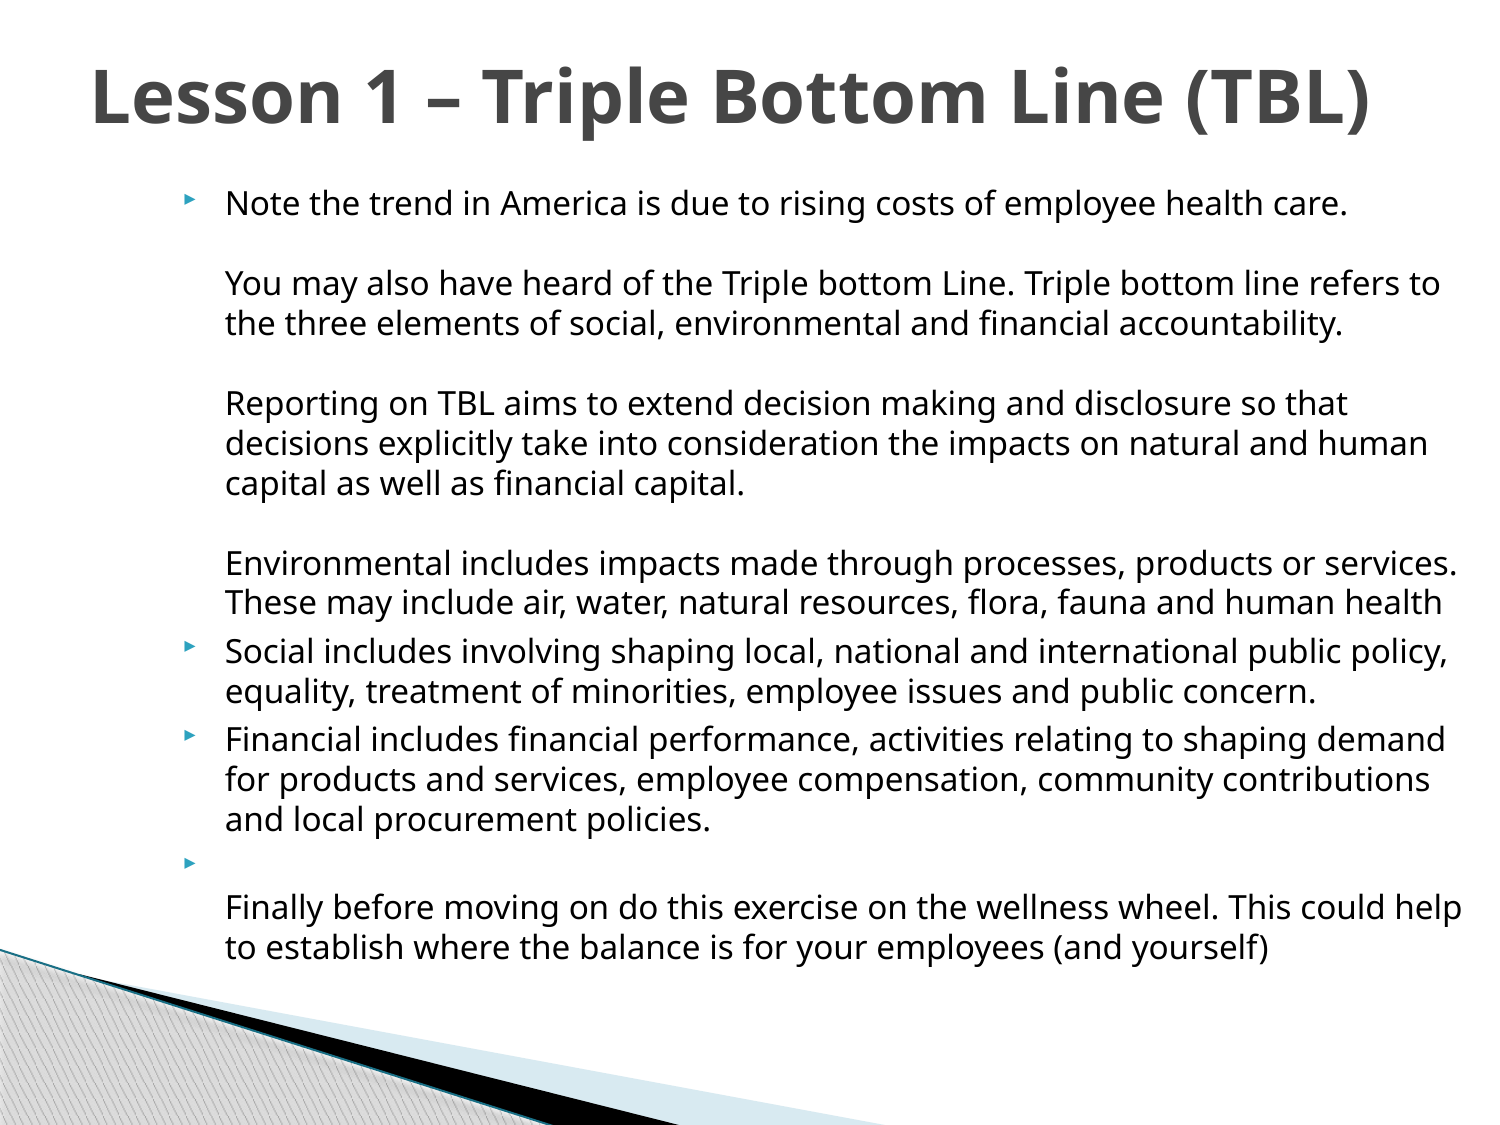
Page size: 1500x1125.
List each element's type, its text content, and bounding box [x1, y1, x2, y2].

list Note the trend in America is due to rising costs of employee health care. You may also have heard of the Triple bottom Line. Triple bottom line refers to the three elements of social, environmental and financial accountability. Reporting on TBL aims to extend decision making and disclosure so that decisions explicitly take into consideration the impacts on natural and human capital as well as financial capital. Environmental includes impacts made through processes, products or services. These may include air, water, natural resources, flora, fauna and human health Social includes involving shaping local, national and international public policy, equality, treatment of minorities, employee issues and public concern. Financial includes financial performance, activities relating to shaping demand for products and services, employee compensation, community contributions and local procurement policies. Finally before moving on do this exercise on the wellness wheel. This could help to establish where the balance is for your employees (and yourself) [150, 174, 1500, 968]
title Lesson 1 – Triple Bottom Line (TBL) [75, 0, 1425, 188]
